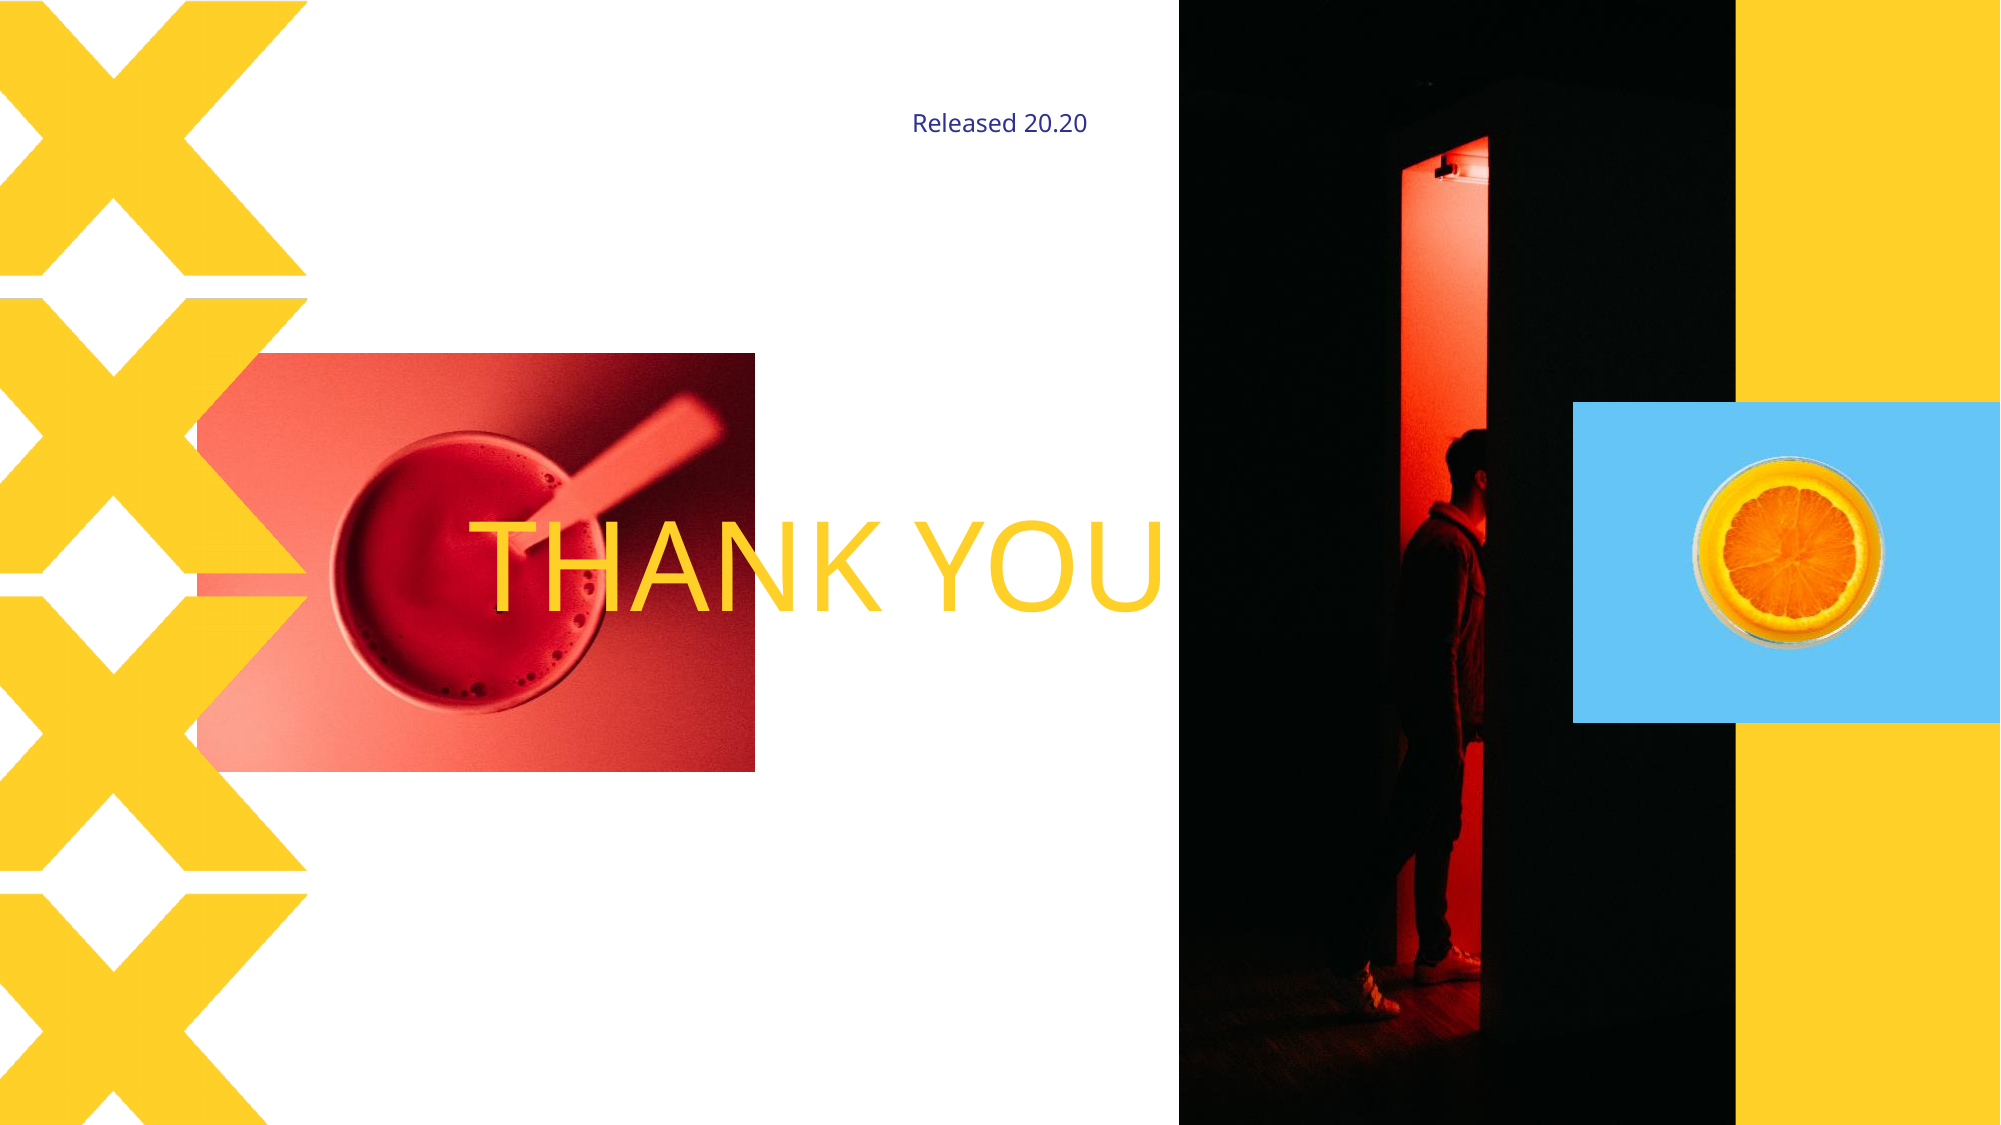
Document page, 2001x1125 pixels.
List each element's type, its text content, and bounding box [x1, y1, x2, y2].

text_box [1736, 0, 2000, 402]
text_box THANK YOU [755, 479, 1179, 644]
picture [0, 0, 755, 1125]
picture [1179, 0, 2000, 1125]
text_box Released 20.20 [897, 100, 1103, 146]
text_box [1736, 723, 2000, 1125]
